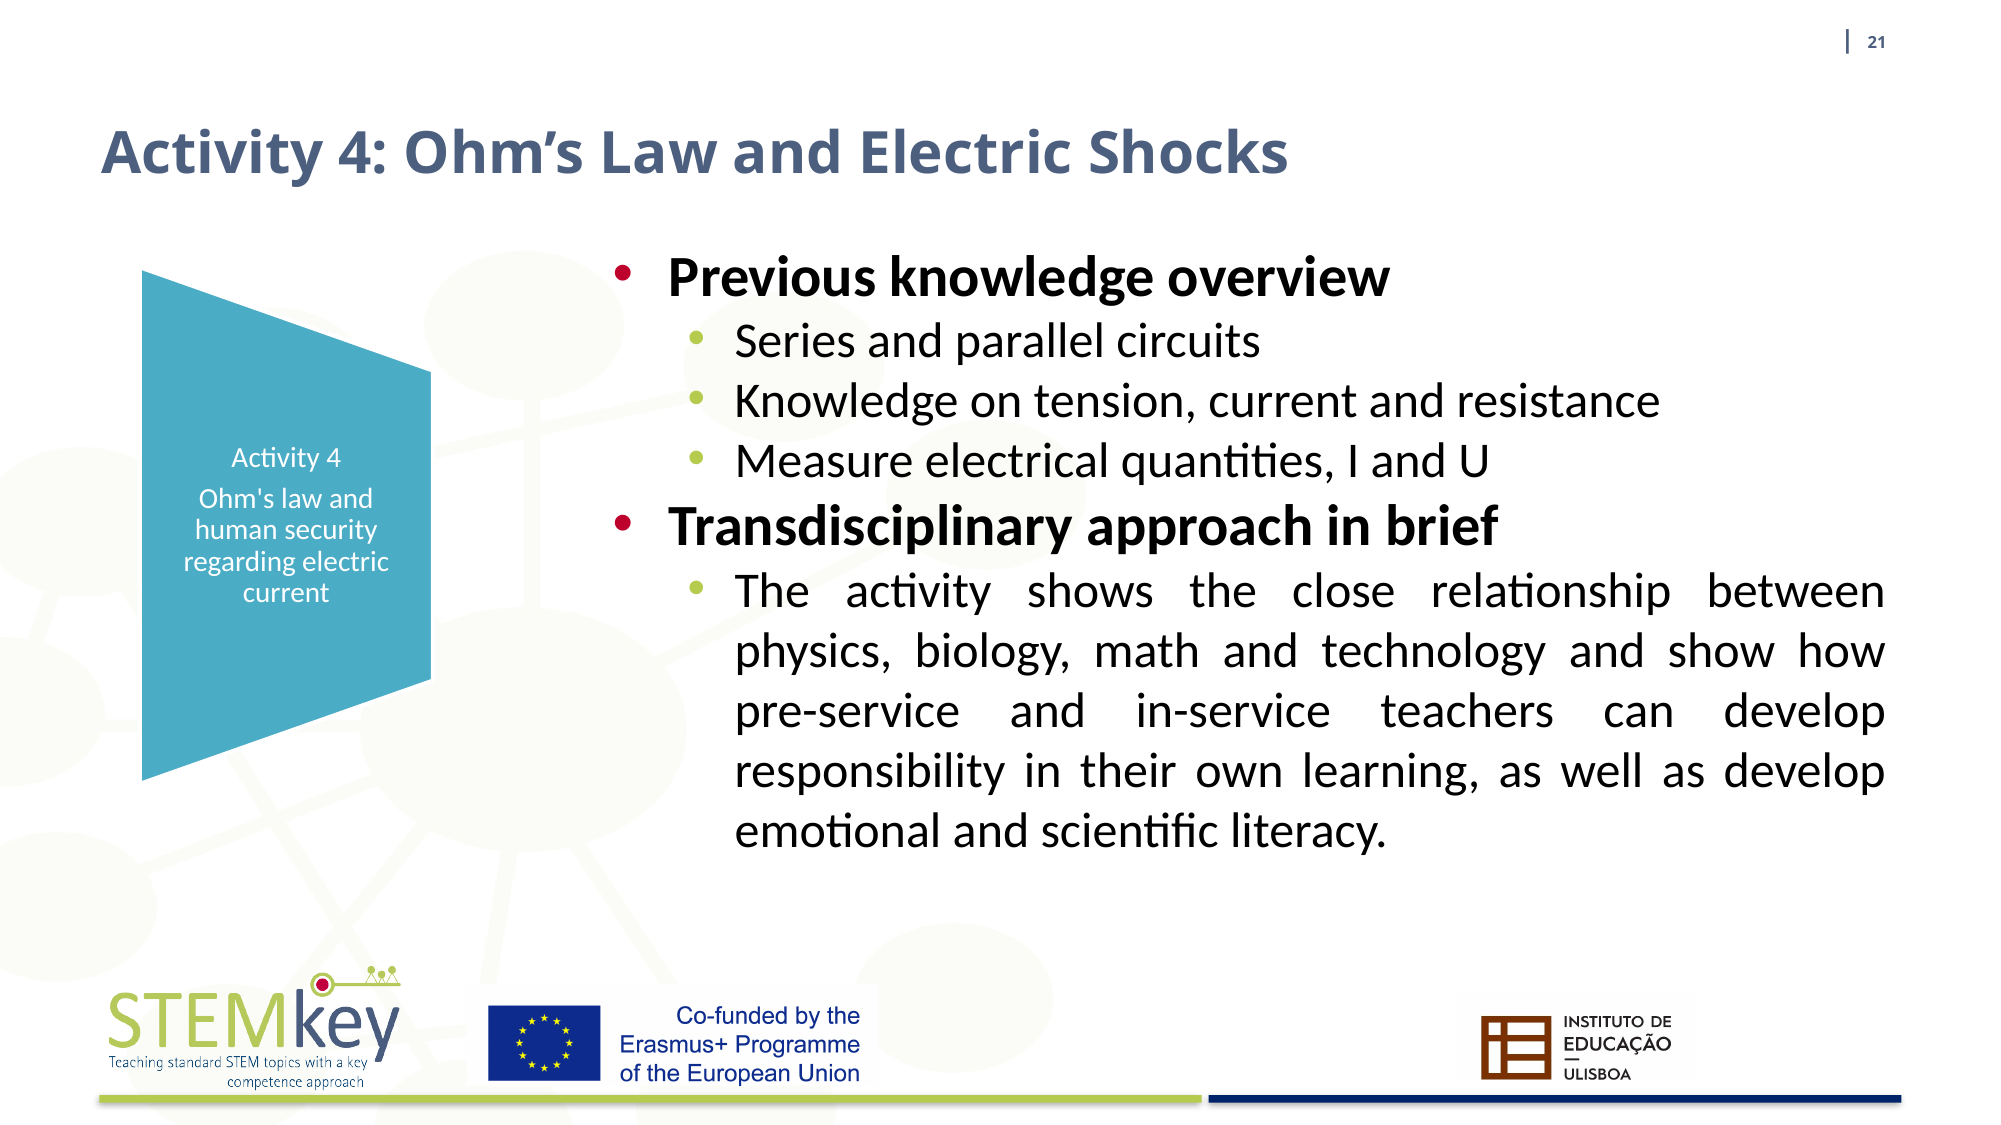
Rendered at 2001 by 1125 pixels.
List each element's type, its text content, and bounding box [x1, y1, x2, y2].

text_box Previous knowledge overview Series and parallel circuits Knowledge on tension, current and resistance Measure electrical quantities, I and U Transdisciplinary approach in brief The activity shows the close relationship between physics, biology, math and technology and show how pre-service and in-service teachers can develop responsibility in their own learning, as well as develop emotional and scientific literacy. [597, 230, 1902, 942]
picture [1457, 991, 1695, 1080]
title Activity 4: Ohm’s Law and Electric Shocks [86, 97, 1641, 204]
slide_number | 21 [1772, 9, 1902, 69]
picture [99, 959, 404, 1095]
picture [465, 984, 879, 1086]
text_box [139, 266, 434, 785]
